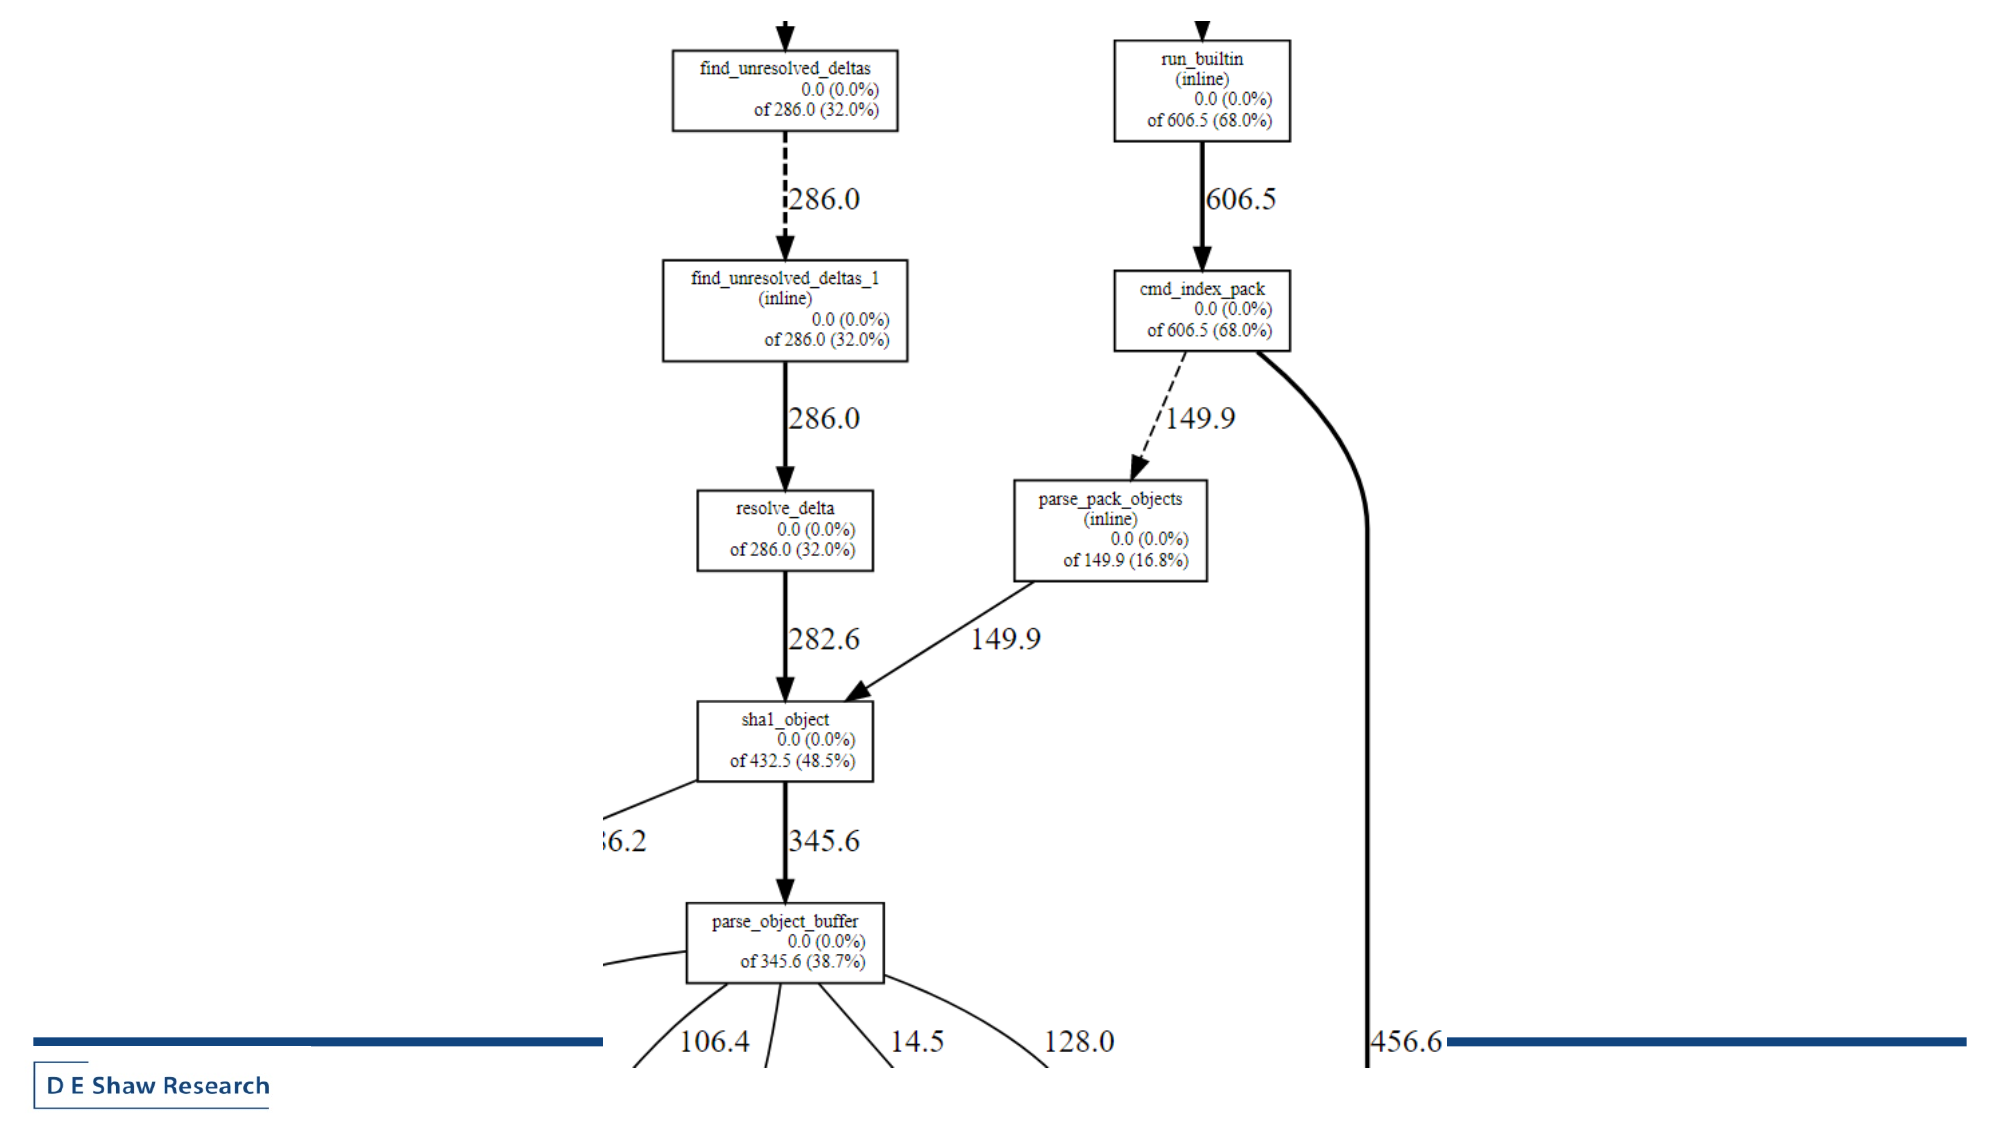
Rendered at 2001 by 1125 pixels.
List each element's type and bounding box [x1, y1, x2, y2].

picture [602, 21, 1447, 1069]
picture [10, 1046, 311, 1123]
